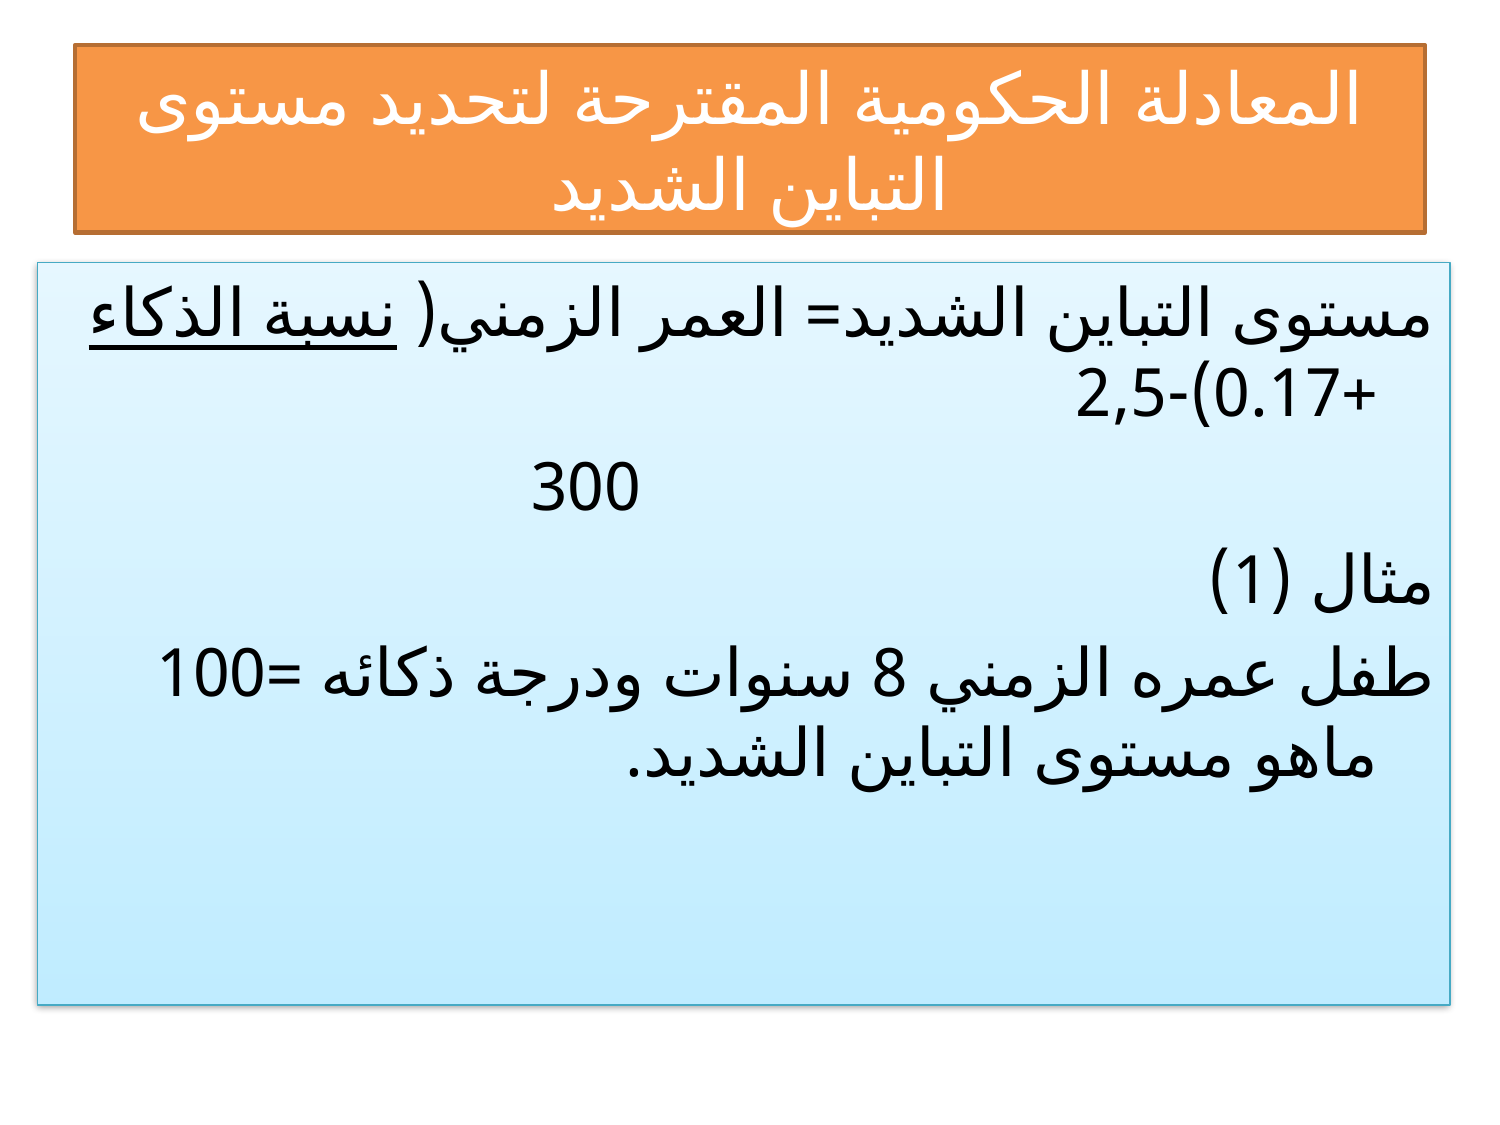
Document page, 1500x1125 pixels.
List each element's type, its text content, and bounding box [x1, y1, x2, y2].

title المعادلة الحكومية المقترحة لتحديد مستوى التباين الشديد [73, 43, 1427, 235]
list مستوى التباين الشديد= العمر الزمني( نسبة الذكاء +0.17)-2,5 300 مثال (1) طفل عمره الزمني 8 سنوات ودرجة ذكائه =100 ماهو مستوى التباين الشديد. [37, 262, 1451, 1006]
